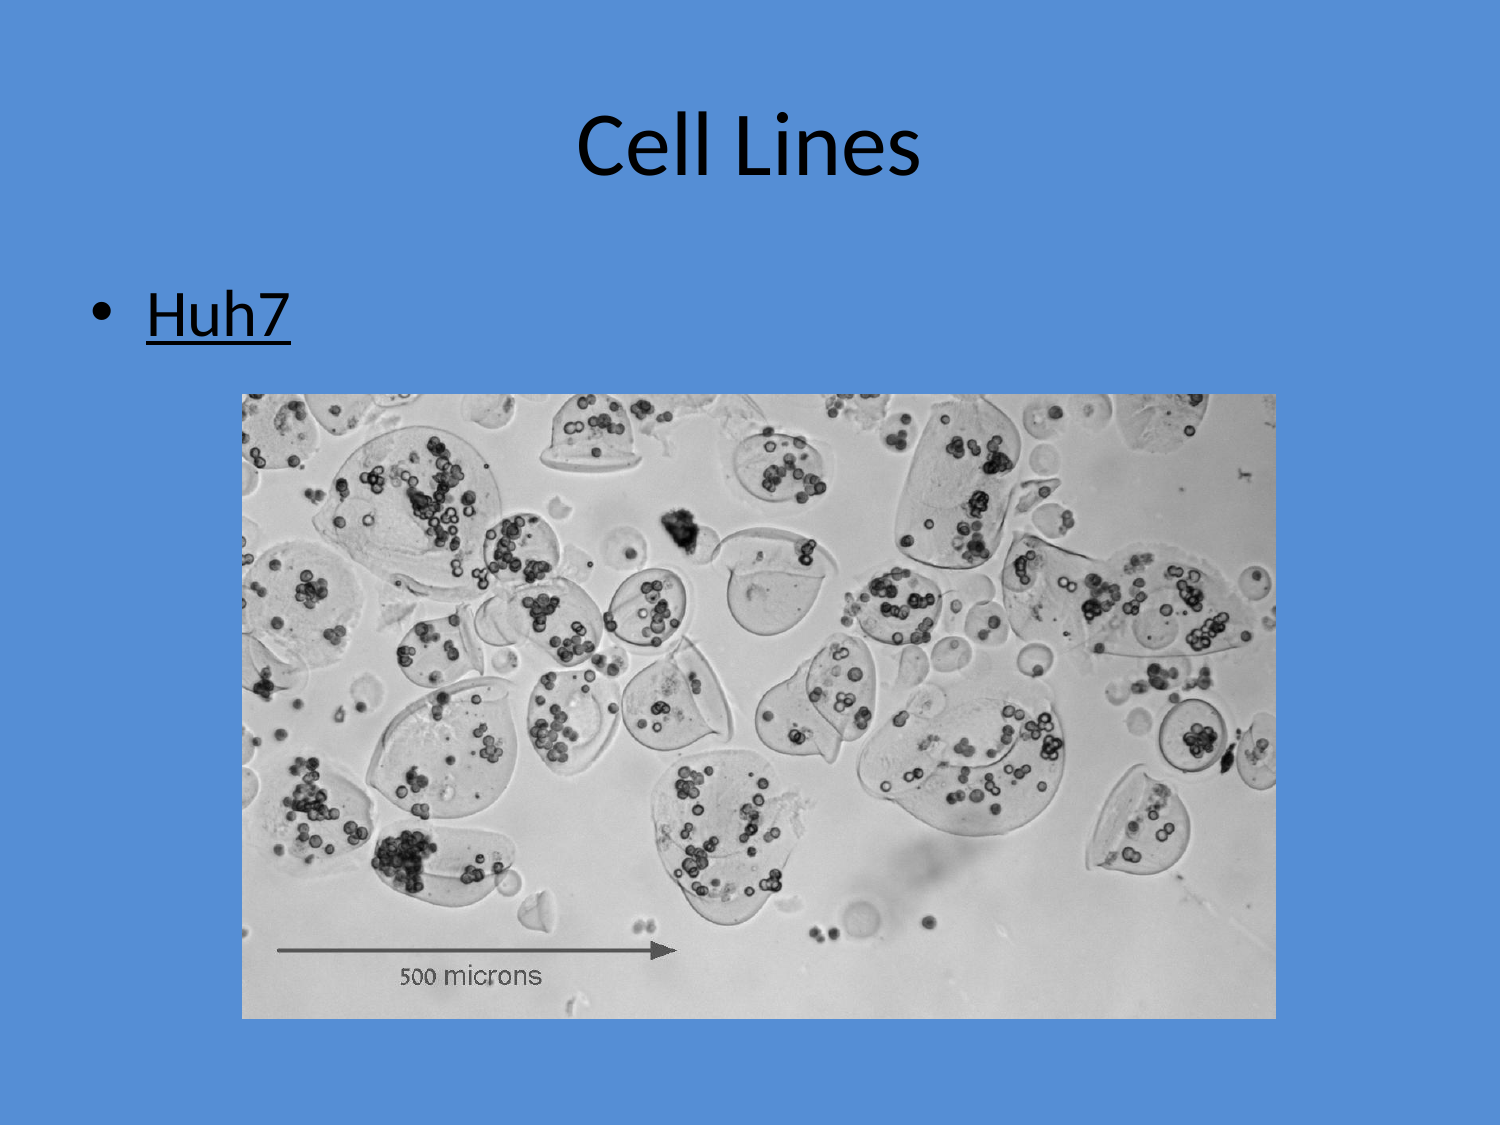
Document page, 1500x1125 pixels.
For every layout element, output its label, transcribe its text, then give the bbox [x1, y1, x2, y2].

title Cell Lines [75, 45, 1425, 233]
list Huh7 [75, 262, 1425, 1005]
picture [241, 394, 1276, 1019]
